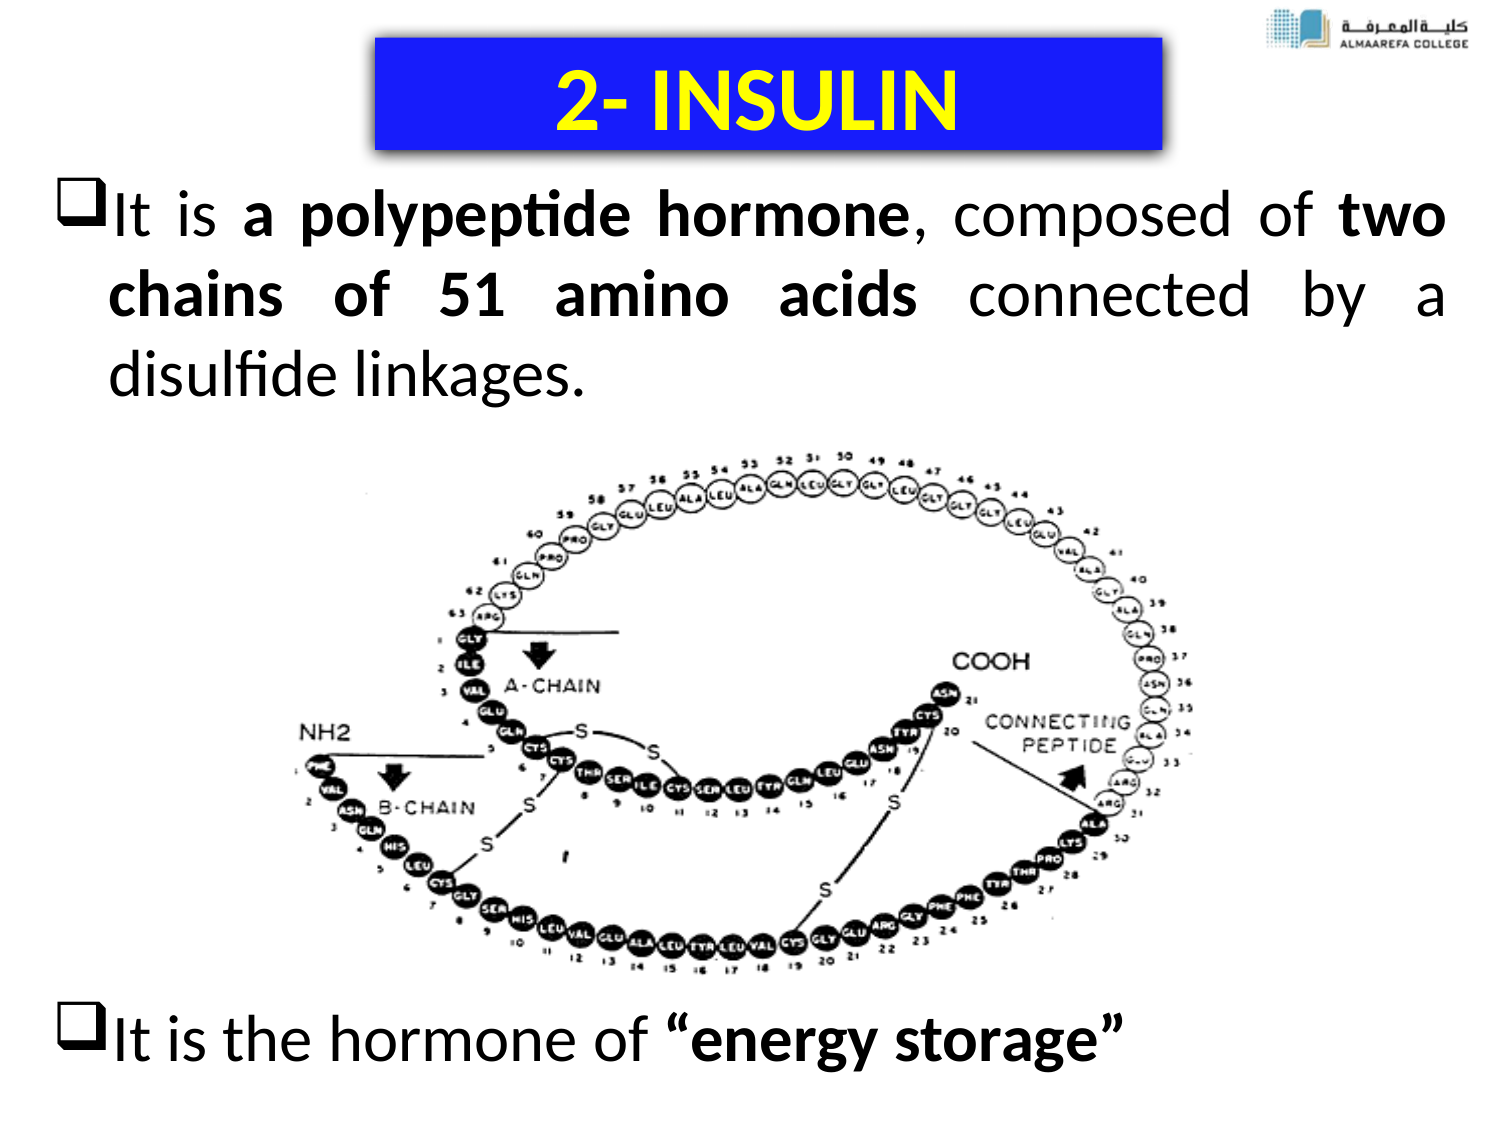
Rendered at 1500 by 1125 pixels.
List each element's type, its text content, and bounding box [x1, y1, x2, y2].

title 2- INSULIN [375, 37, 1163, 150]
picture [287, 437, 1213, 988]
picture [1262, 0, 1473, 65]
list It is a polypeptide hormone, composed of two chains of 51 amino acids connected by a disulfide linkages. It is the hormone of “energy storage” [37, 162, 1463, 1125]
